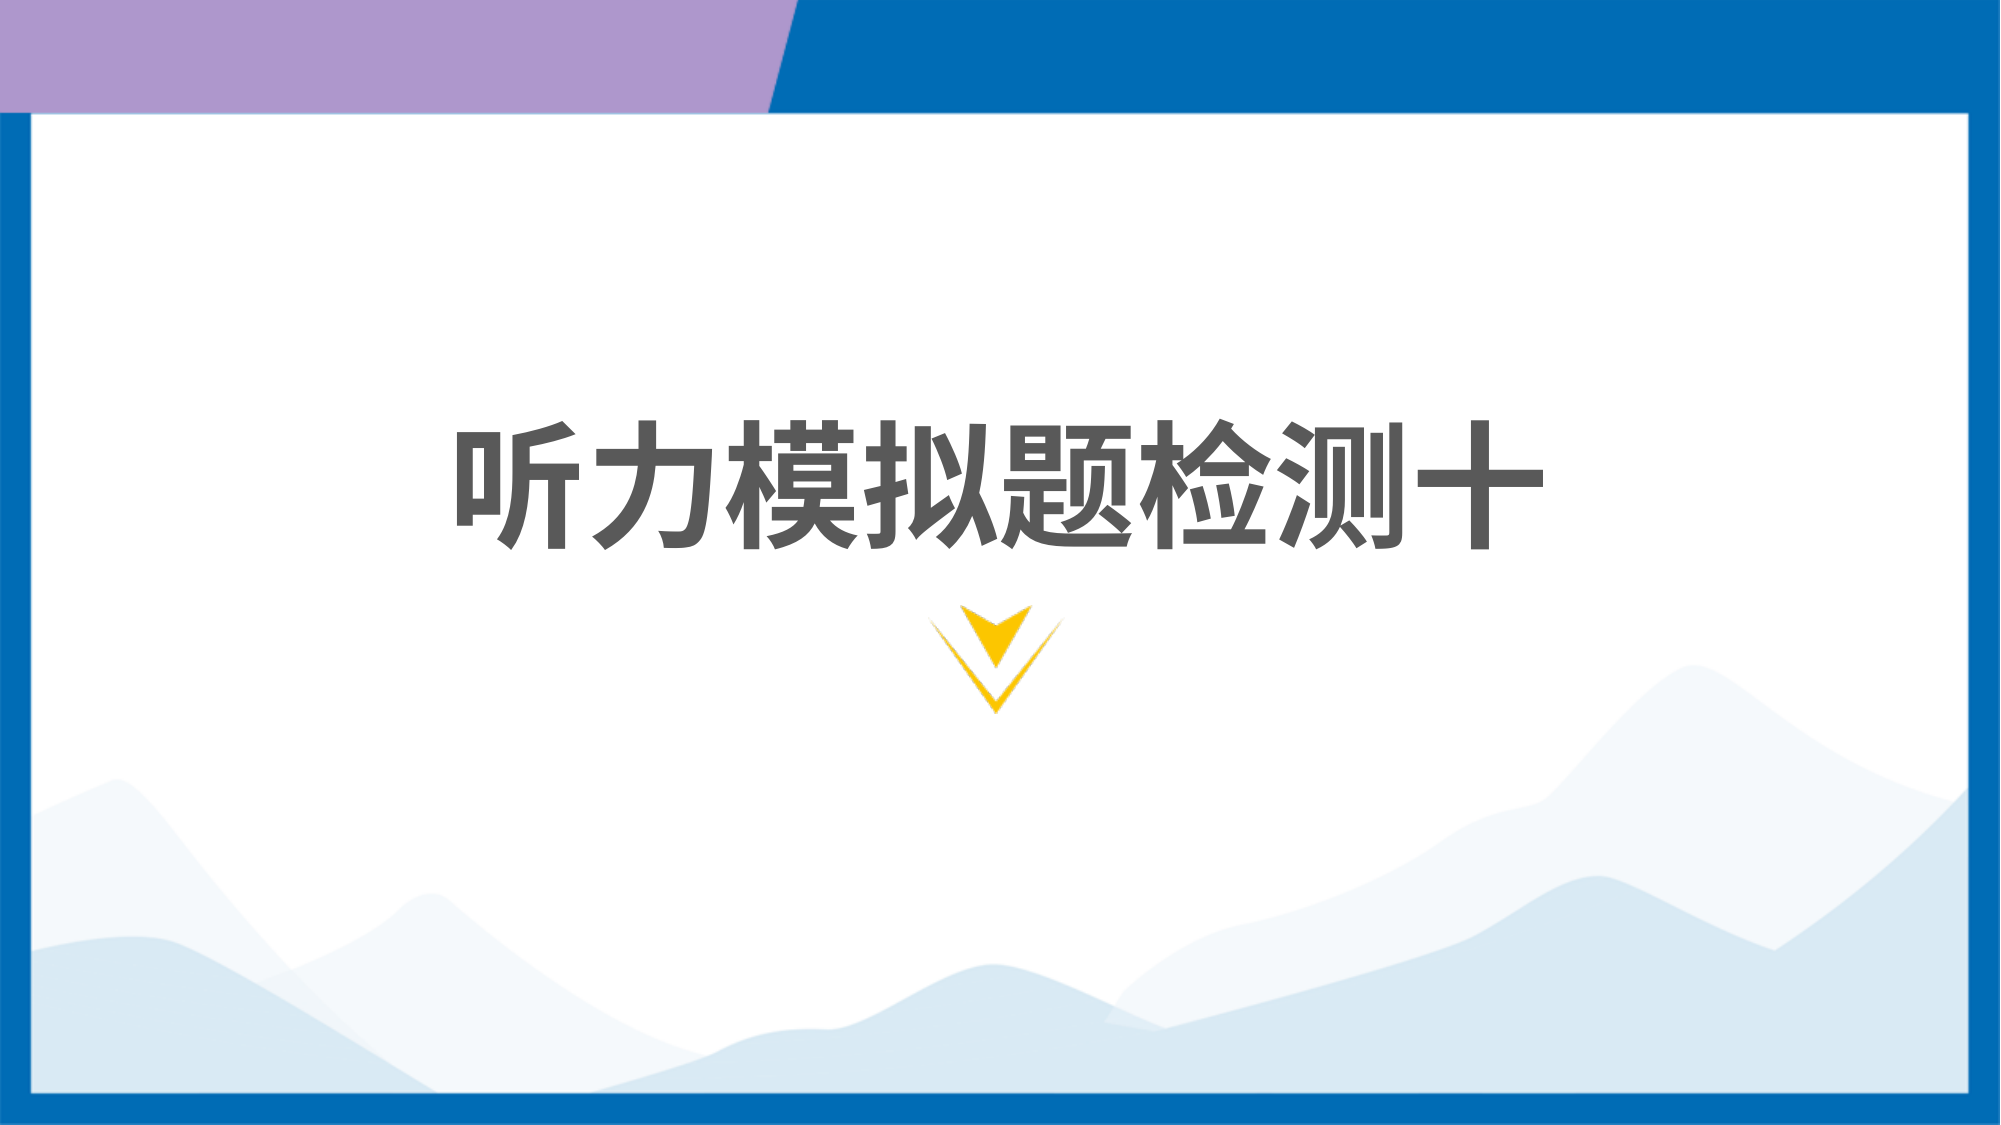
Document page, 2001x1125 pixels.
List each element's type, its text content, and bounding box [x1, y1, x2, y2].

picture [0, 0, 2000, 1125]
text_box 听力模拟题检测十 [35, 383, 1962, 566]
